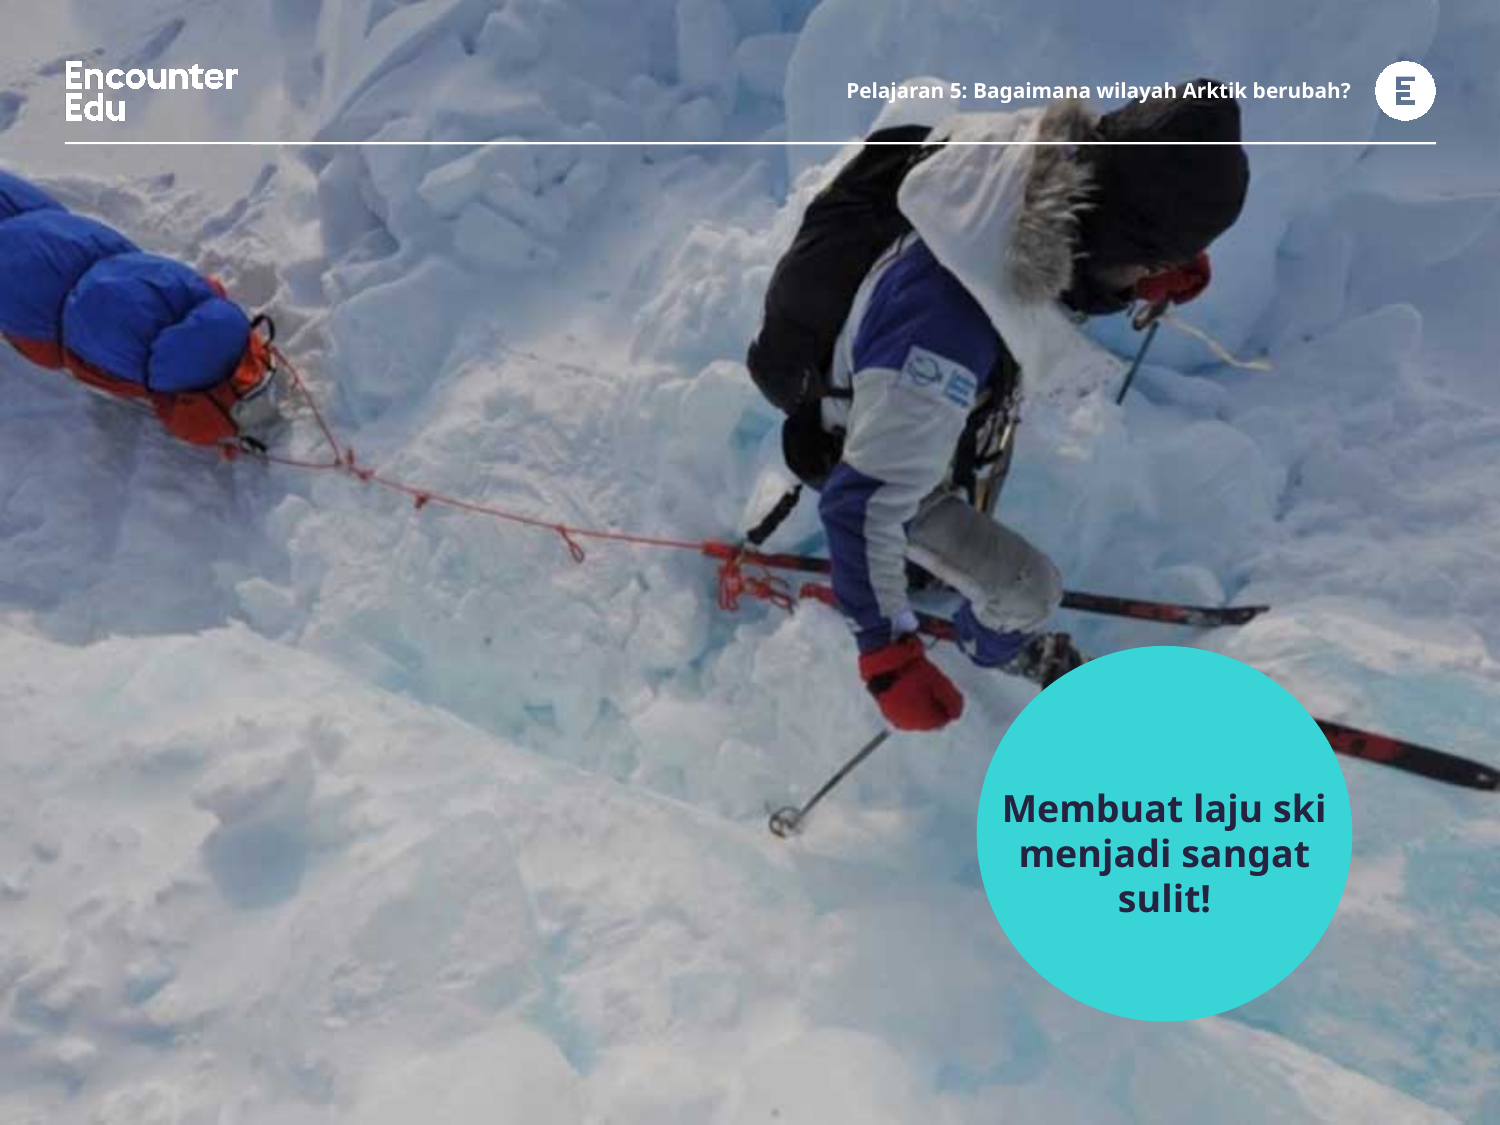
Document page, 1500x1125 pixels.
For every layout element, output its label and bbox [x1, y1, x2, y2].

picture [0, 0, 1500, 1125]
text_box [976, 645, 1353, 1022]
